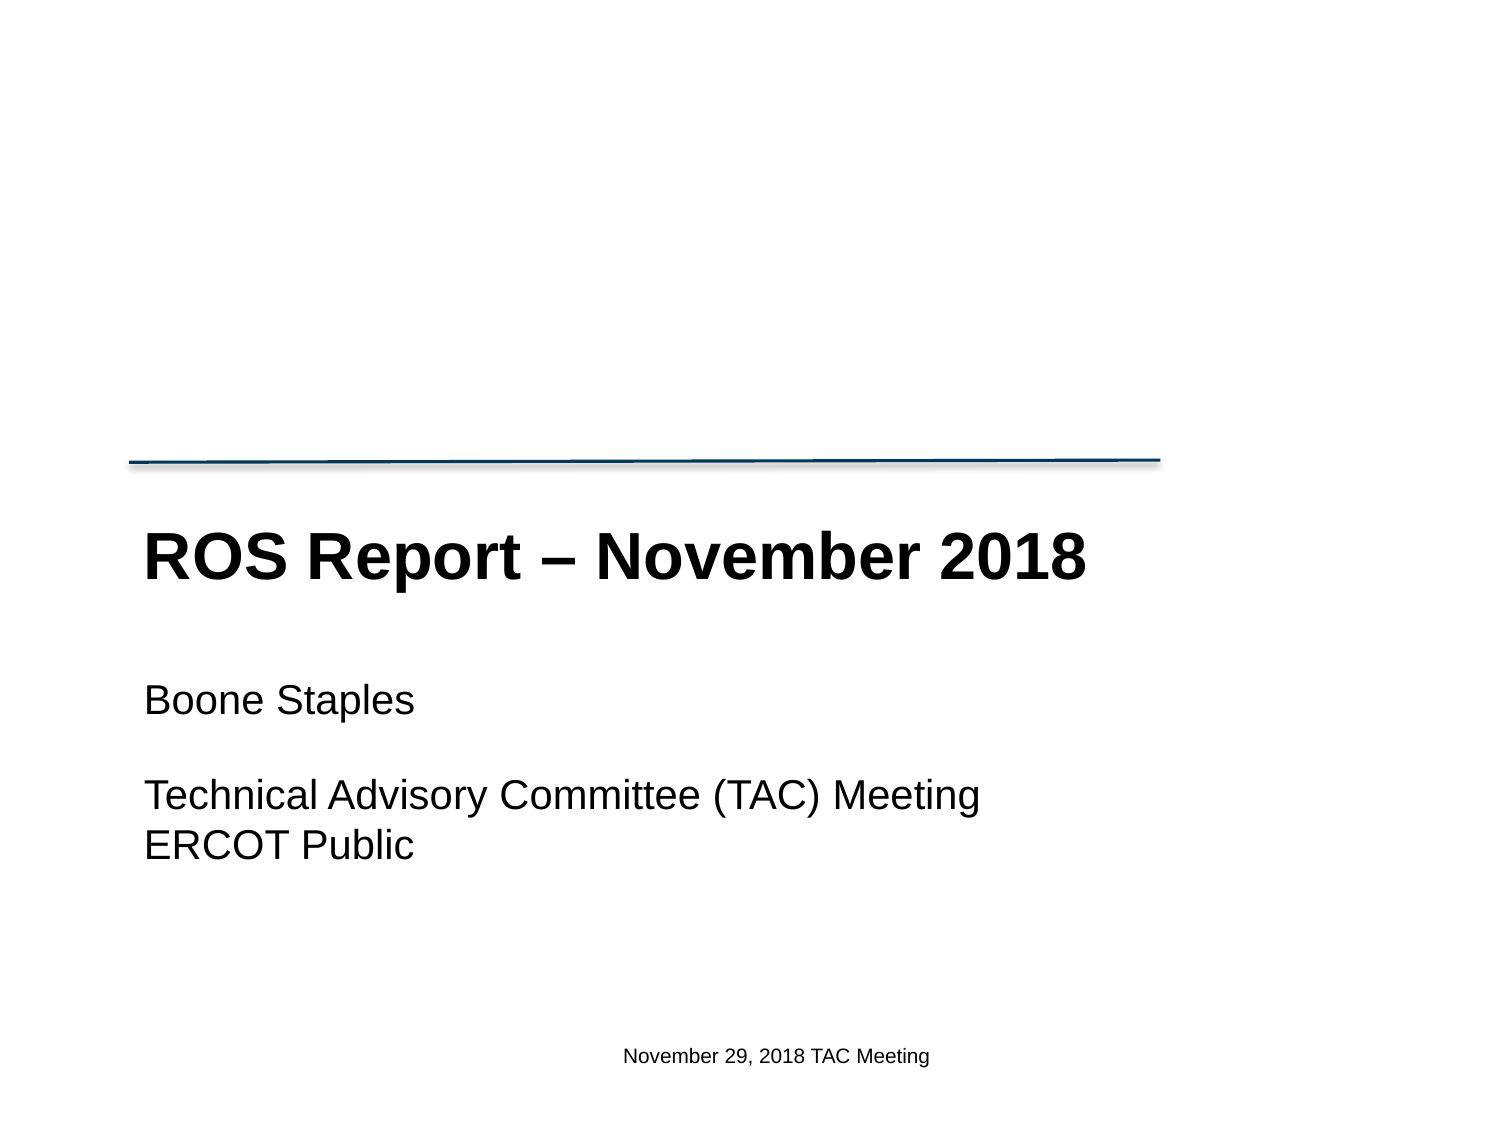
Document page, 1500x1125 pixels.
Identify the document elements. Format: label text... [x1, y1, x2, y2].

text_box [128, 459, 1367, 890]
footer November 29, 2018 TAC Meeting [99, 1025, 1453, 1085]
